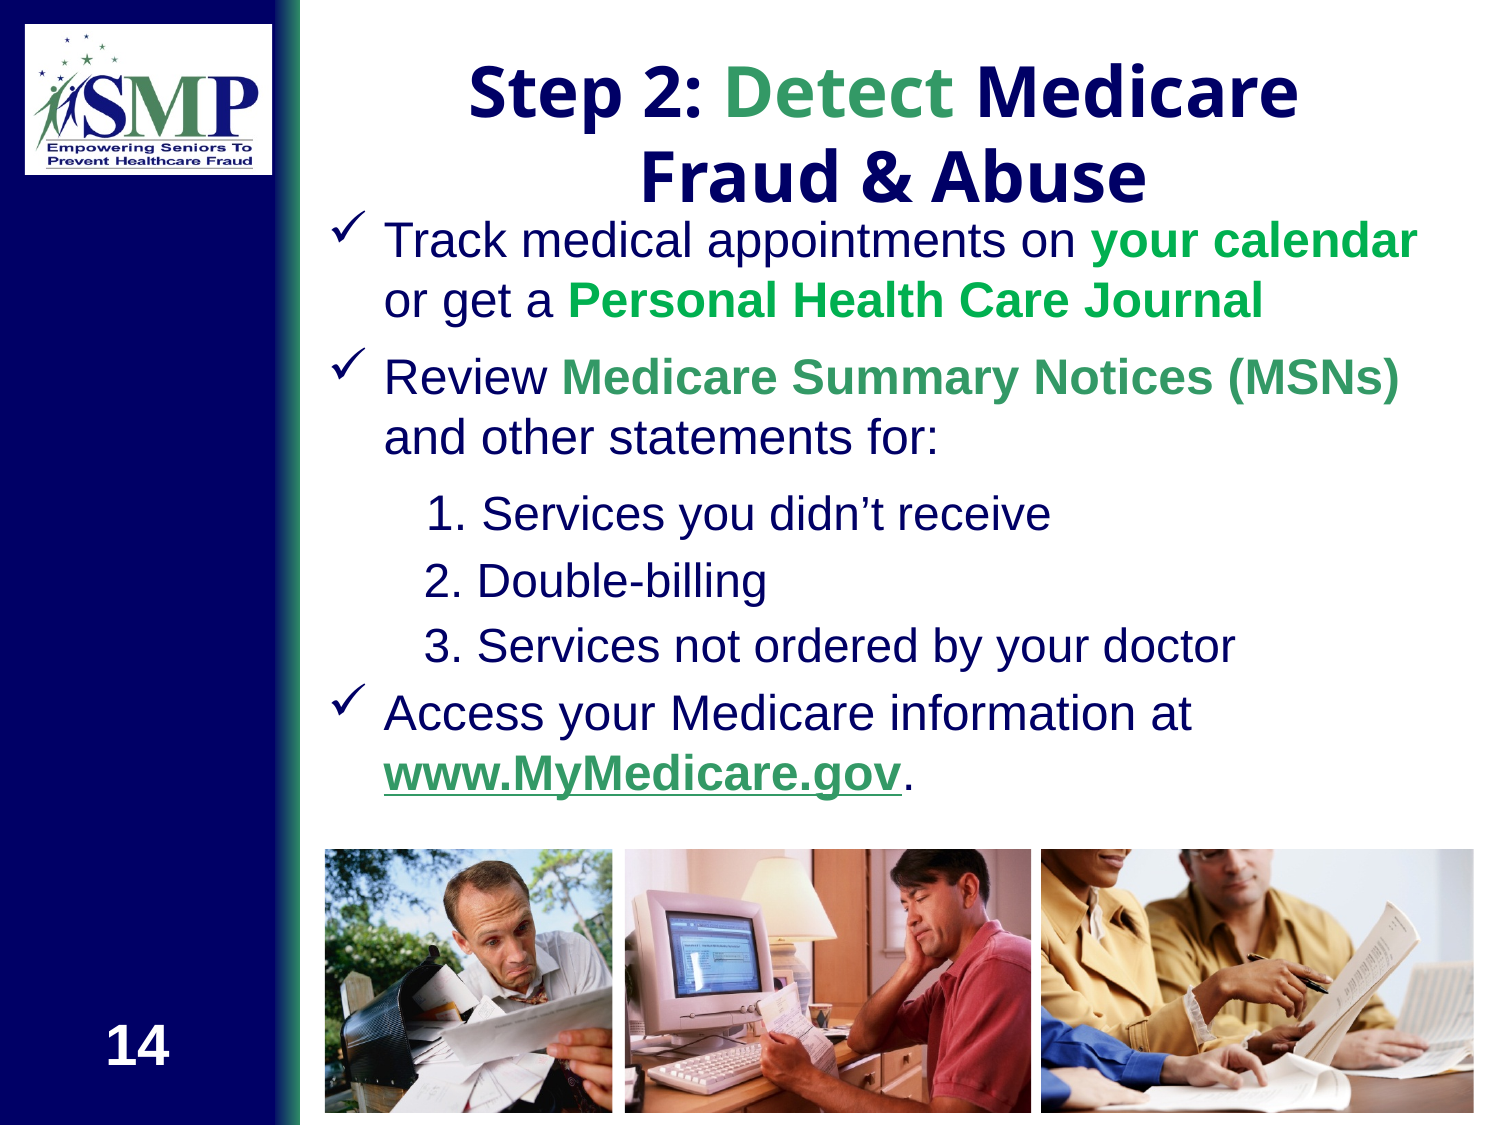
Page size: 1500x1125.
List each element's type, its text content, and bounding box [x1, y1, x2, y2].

slide_number 14 [0, 999, 276, 1076]
text_box [0, 0, 1500, 75]
picture [1040, 849, 1474, 1113]
title Step 2: Detect Medicare Fraud & Abuse [312, 75, 1475, 200]
picture [624, 849, 1032, 1113]
list Track medical appointments on your calendar or get a Personal Health Care Journal Review Medicare Summary Notices (MSNs) and other statements for: 1. Services you didn’t receive 2. Double-billing 3. Services not ordered by your doctor Access your Medicare information at www.MyMedicare.gov. [312, 200, 1483, 813]
picture [24, 75, 273, 175]
picture [324, 849, 613, 1113]
